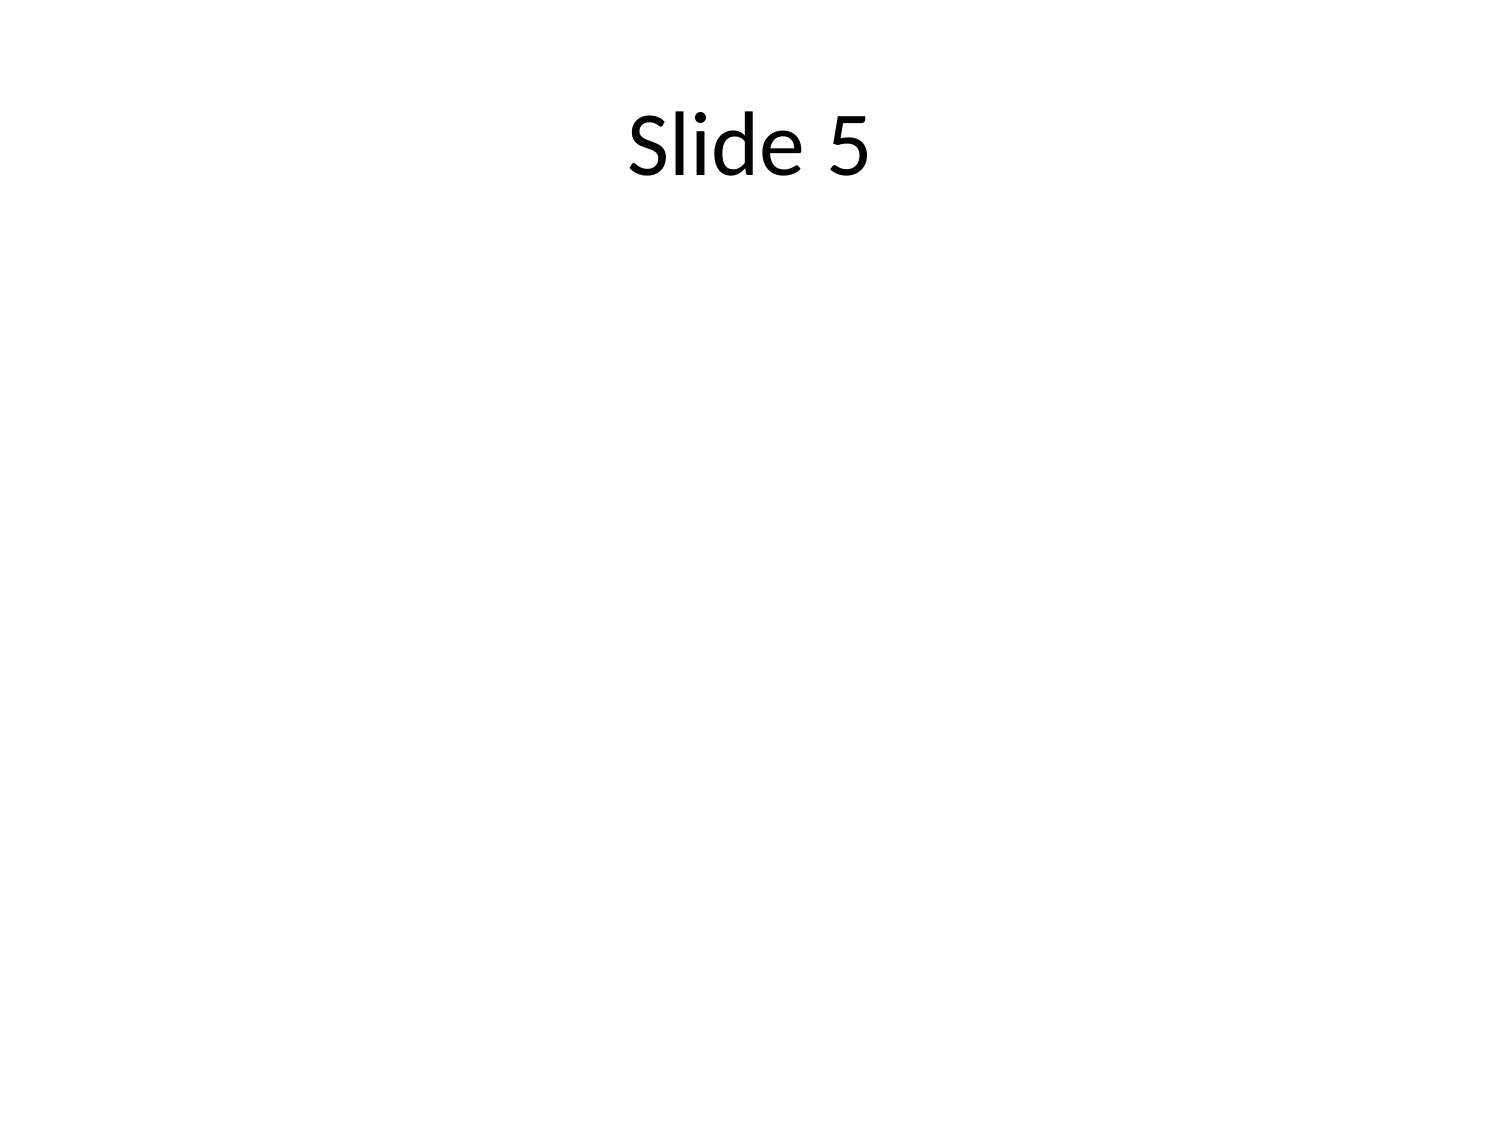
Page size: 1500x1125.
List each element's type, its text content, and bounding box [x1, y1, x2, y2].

title Slide 5 [75, 45, 1425, 233]
